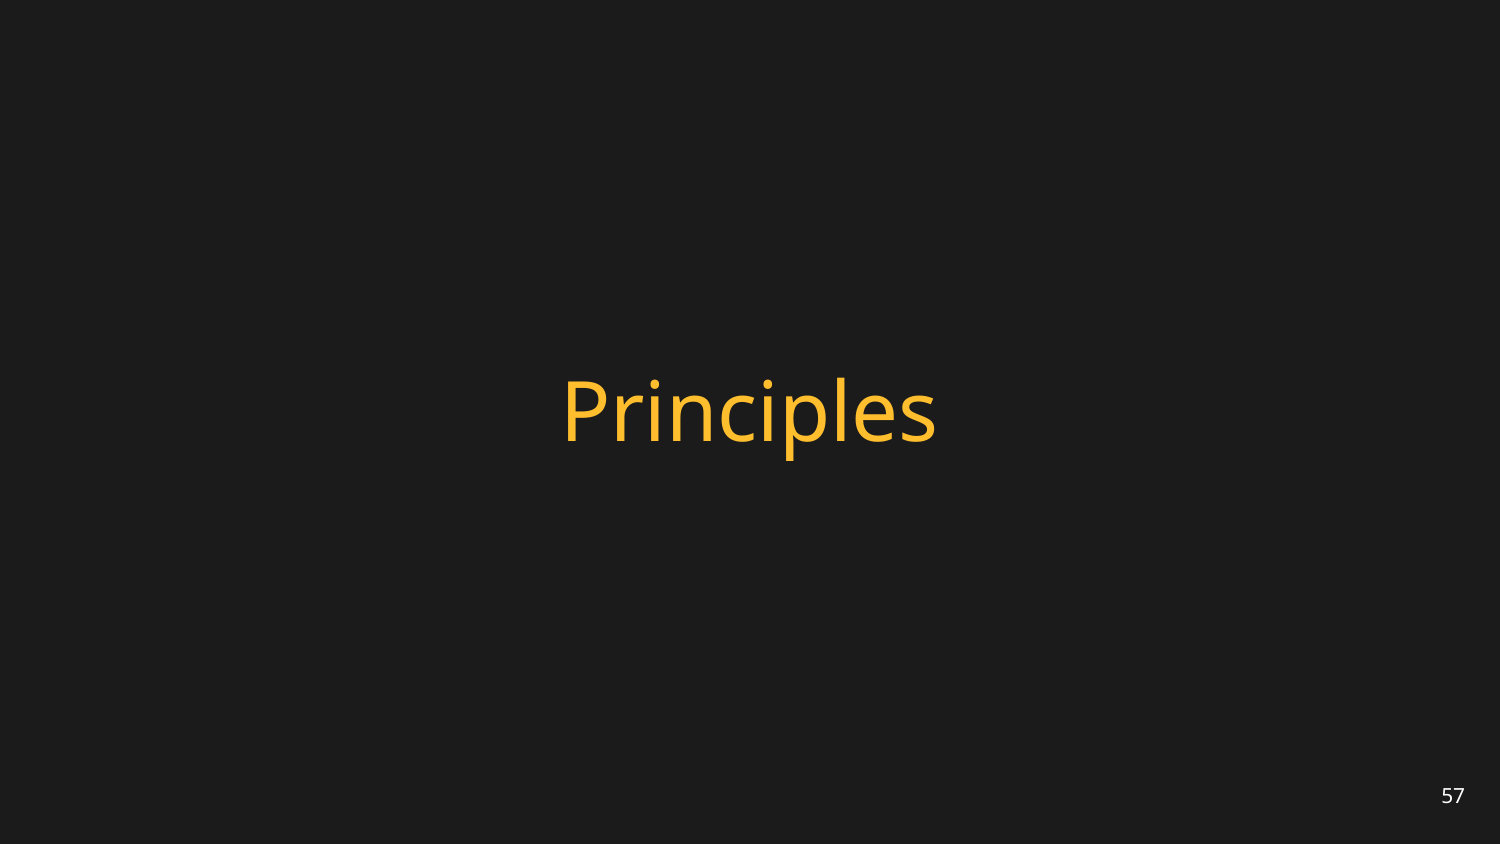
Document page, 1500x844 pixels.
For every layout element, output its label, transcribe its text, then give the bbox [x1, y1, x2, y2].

slide_number 57 [1389, 764, 1480, 830]
title Principles [51, 72, 1449, 753]
